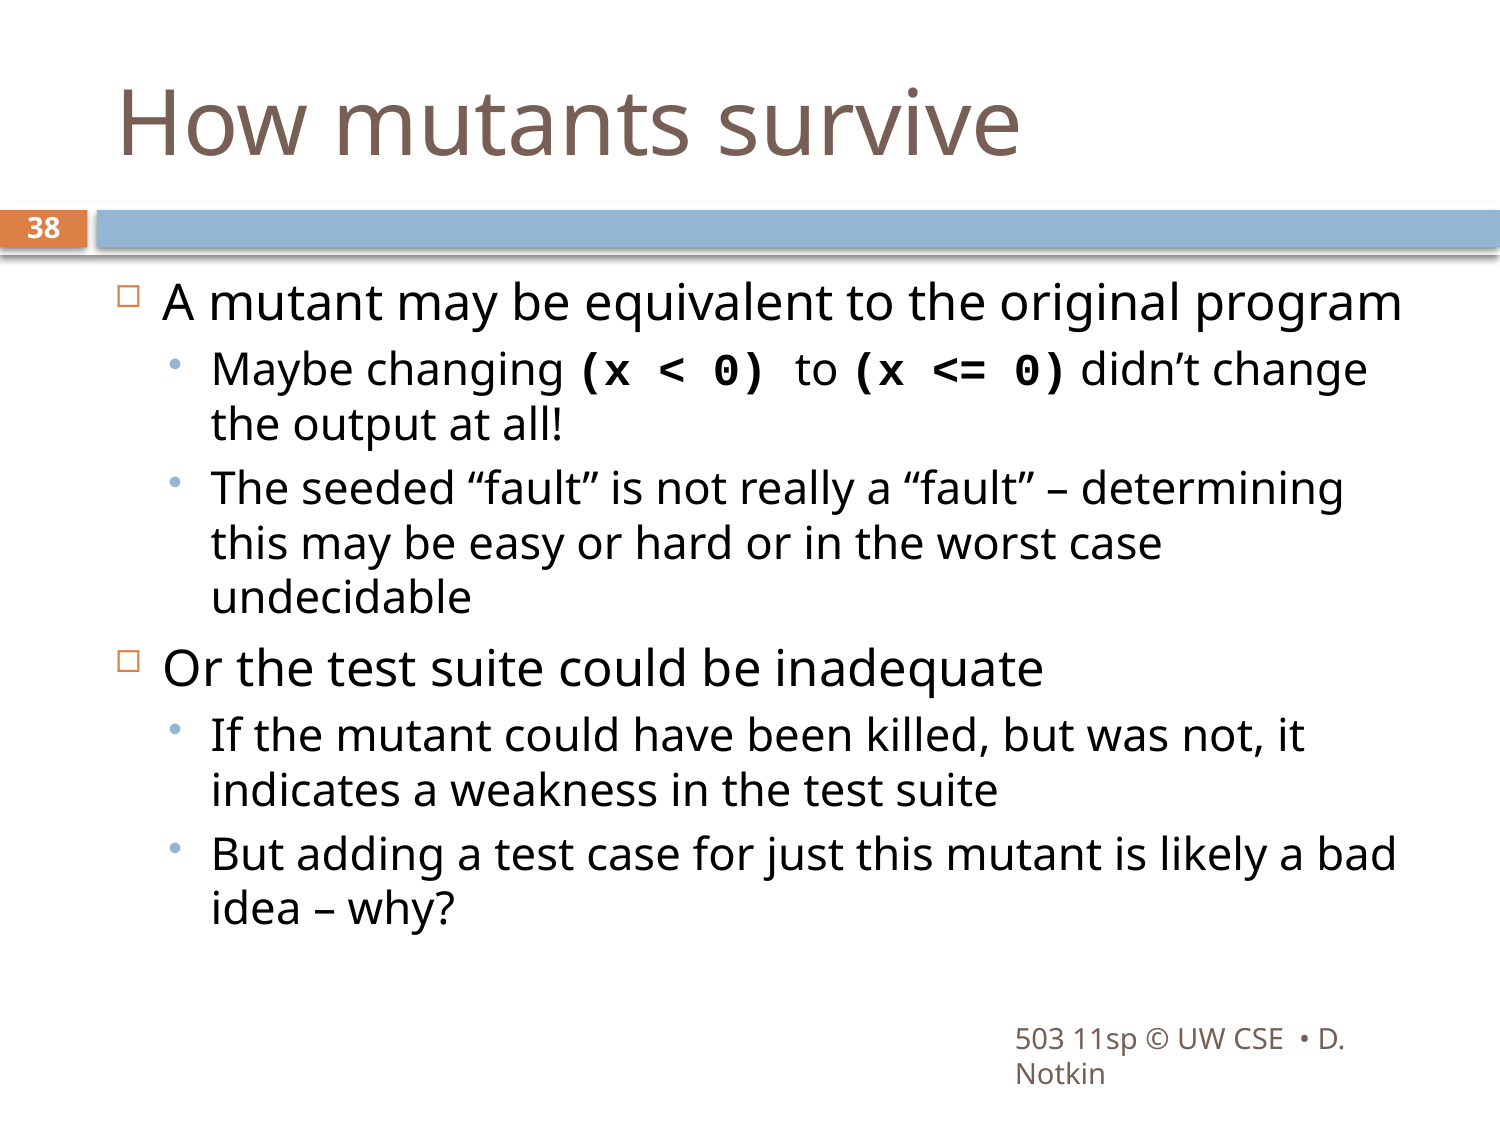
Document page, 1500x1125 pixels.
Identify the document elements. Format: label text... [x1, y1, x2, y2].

title How mutants survive [100, 37, 1438, 200]
list A mutant may be equivalent to the original program Maybe changing (x < 0) to (x <= 0) didn’t change the output at all! The seeded “fault” is not really a “fault” – determining this may be easy or hard or in the worst case undecidable Or the test suite could be inadequate If the mutant could have been killed, but was not, it indicates a weakness in the test suite But adding a test case for just this mutant is likely a bad idea – why? [100, 262, 1438, 1000]
slide_number 38 [0, 208, 88, 249]
slide_number 503 11sp © UW CSE • D. Notkin [999, 1025, 1438, 1085]
